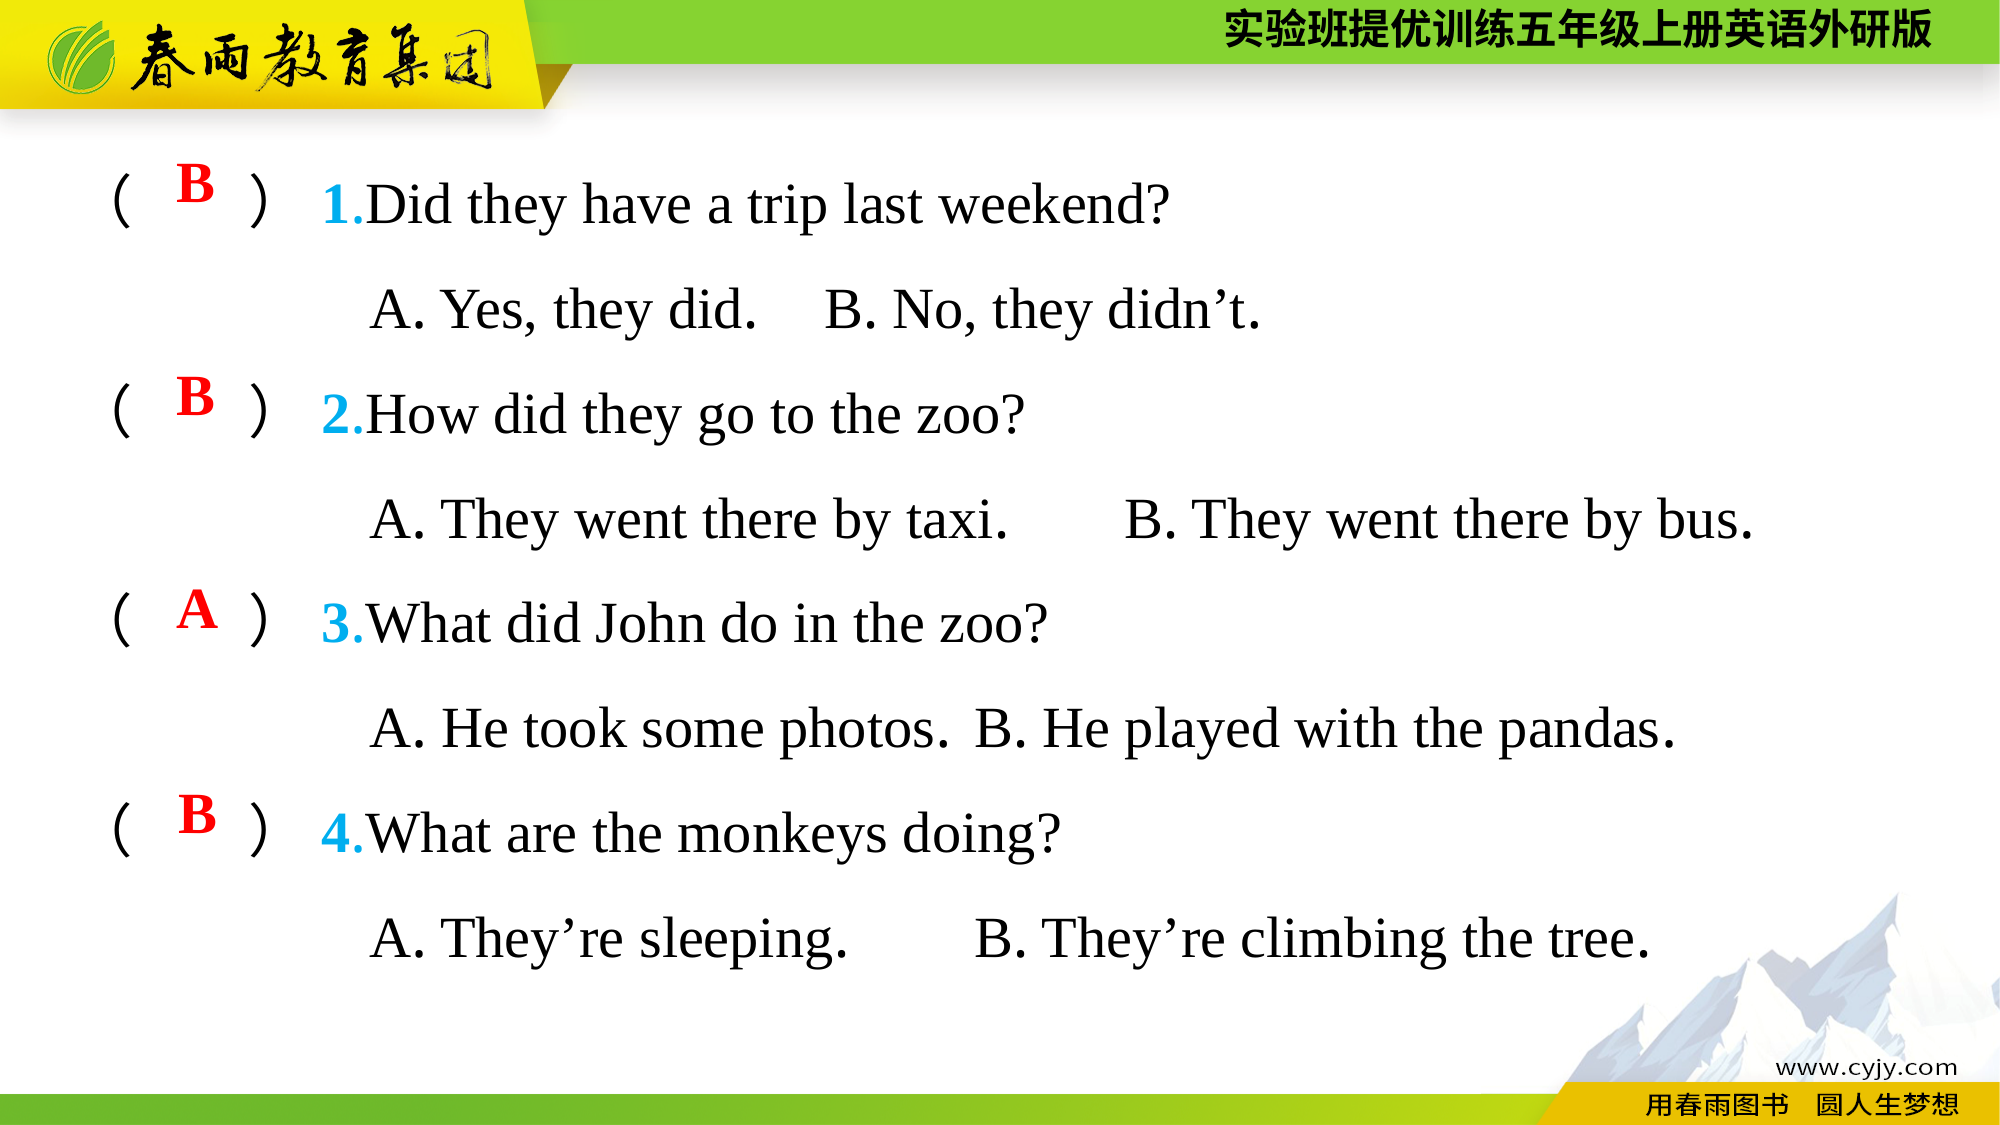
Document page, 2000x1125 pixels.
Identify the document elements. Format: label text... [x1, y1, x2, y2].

text_box B [163, 767, 232, 853]
list （ ）1.Did they have a trip last weekend? A. Yes, they did. B. No, they didn’t. （ ）2.How did they go to the zoo? A. They went there by taxi. B. They went there by bus. （ ）3.What did John do in the zoo? A. He took some photos. B. He played with the pandas. （ ）4.What are the monkeys doing? A. They’re sleeping. B. They’re climbing the tree. [59, 122, 1944, 973]
text_box B [161, 349, 231, 435]
text_box A [161, 562, 234, 648]
text_box B [161, 137, 231, 222]
picture [0, 0, 2000, 1125]
